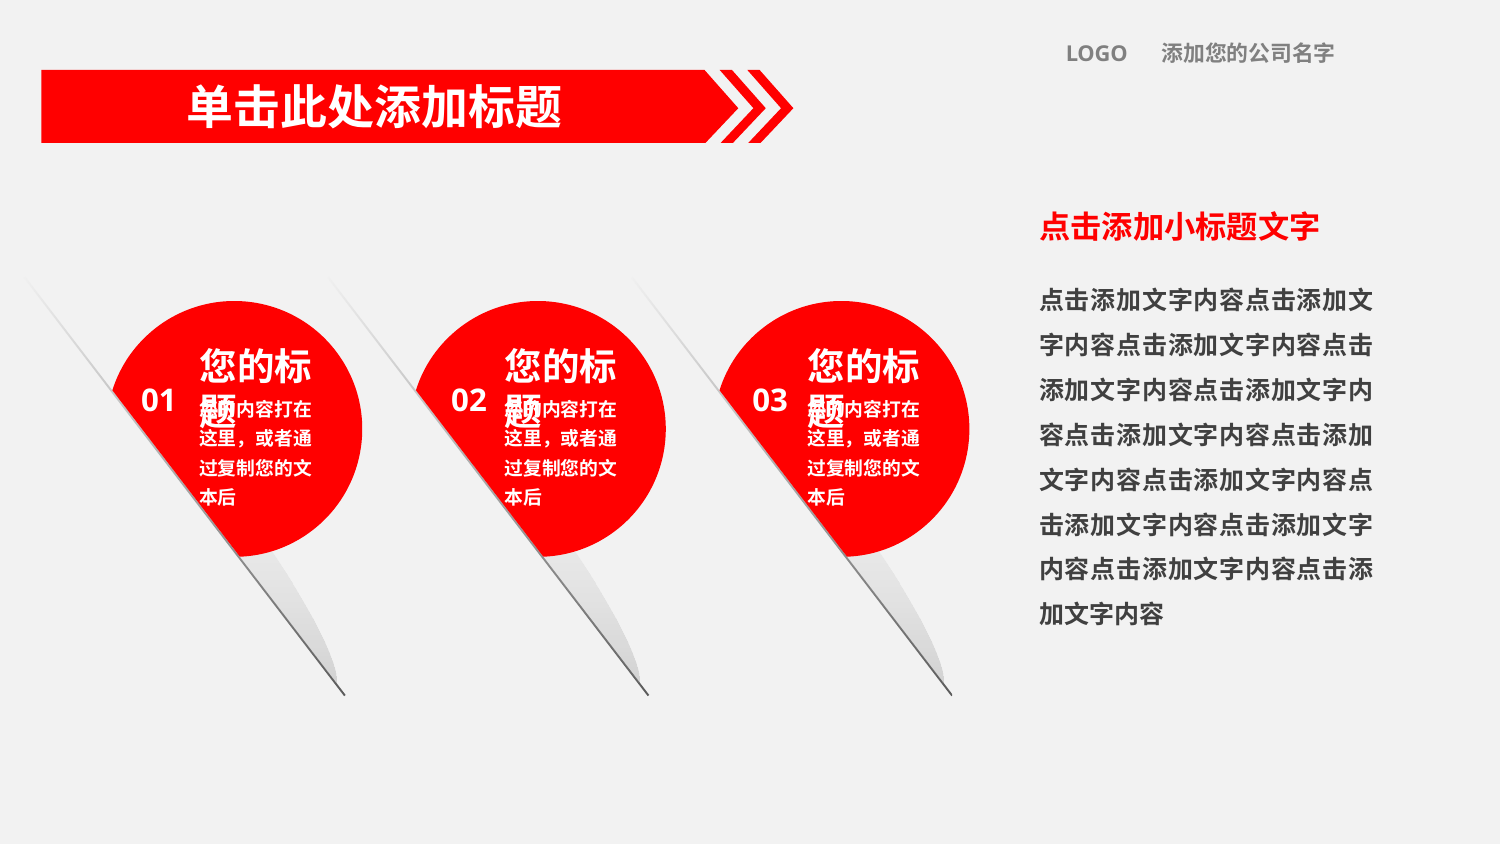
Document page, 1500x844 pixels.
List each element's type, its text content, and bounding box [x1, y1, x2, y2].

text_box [41, 69, 794, 144]
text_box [489, 335, 651, 518]
text_box LOGO 添加您的公司名字 [1051, 32, 1431, 74]
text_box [304, 323, 607, 528]
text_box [184, 335, 346, 518]
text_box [792, 335, 954, 518]
text_box 点击添加小标题文字 [1024, 200, 1396, 253]
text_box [608, 323, 1136, 528]
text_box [0, 323, 303, 528]
text_box 点击添加文字内容点击添加文字内容点击添加文字内容点击添加文字内容点击添加文字内容点击添加文字内容点击添加文字内容点击添加文字内容点击添加文字内容点击添加文字内容点击添加文字内容点击添加文字内容 [1024, 262, 1389, 637]
